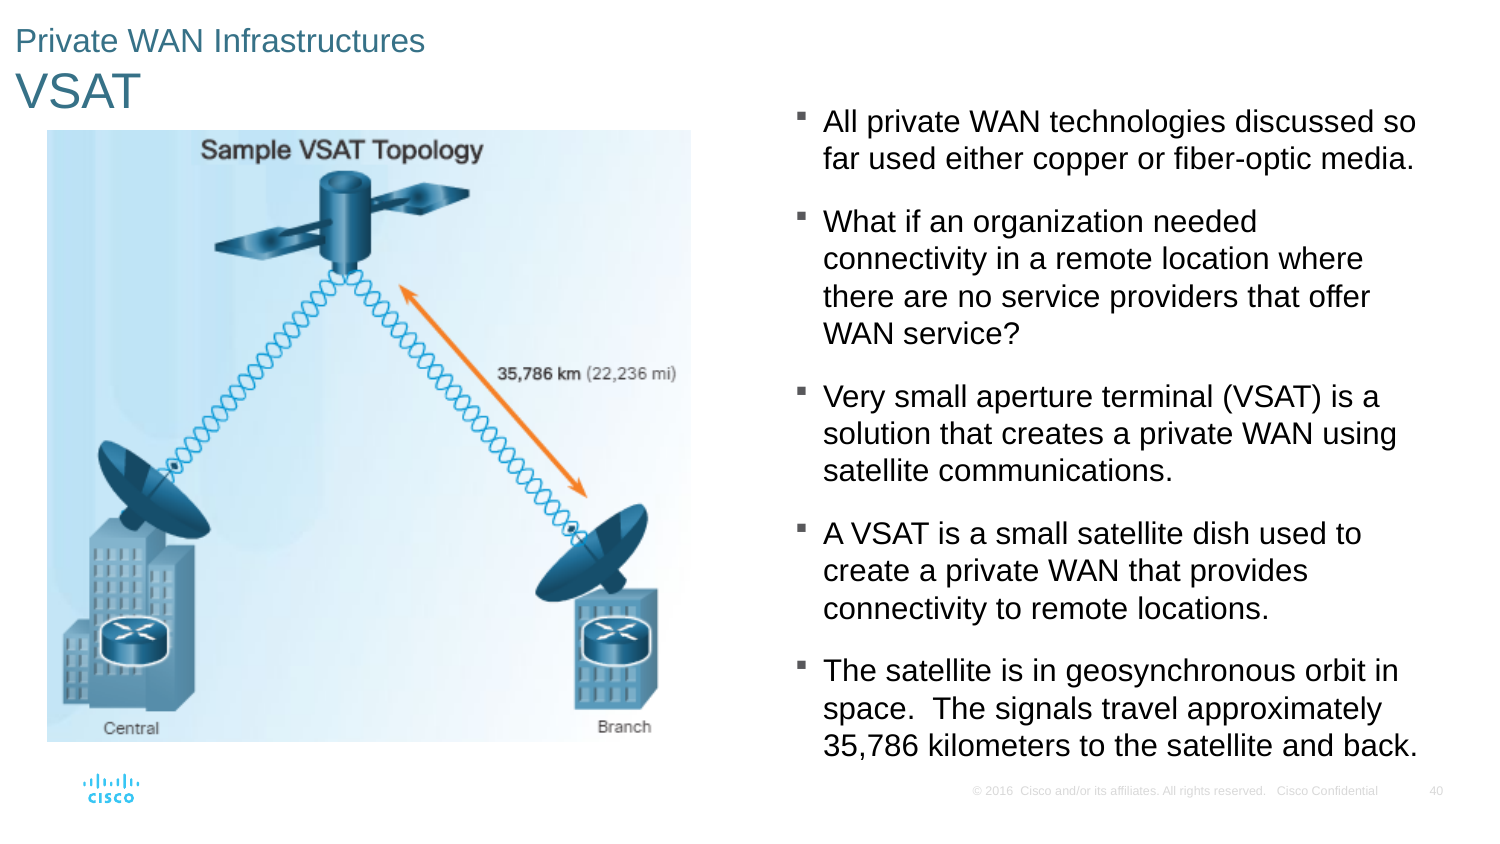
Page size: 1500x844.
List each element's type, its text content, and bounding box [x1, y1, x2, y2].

picture [47, 130, 691, 743]
title Private WAN Infrastructures VSAT [0, 6, 1035, 131]
list All private WAN technologies discussed so far used either copper or fiber-optic media. What if an organization needed connectivity in a remote location where there are no service providers that offer WAN service? Very small aperture terminal (VSAT) is a solution that creates a private WAN using satellite communications. A VSAT is a small satellite dish used to create a private WAN that provides connectivity to remote locations. The satellite is in geosynchronous orbit in space. The signals travel approximately 35,786 kilometers to the satellite and back. [780, 93, 1451, 826]
